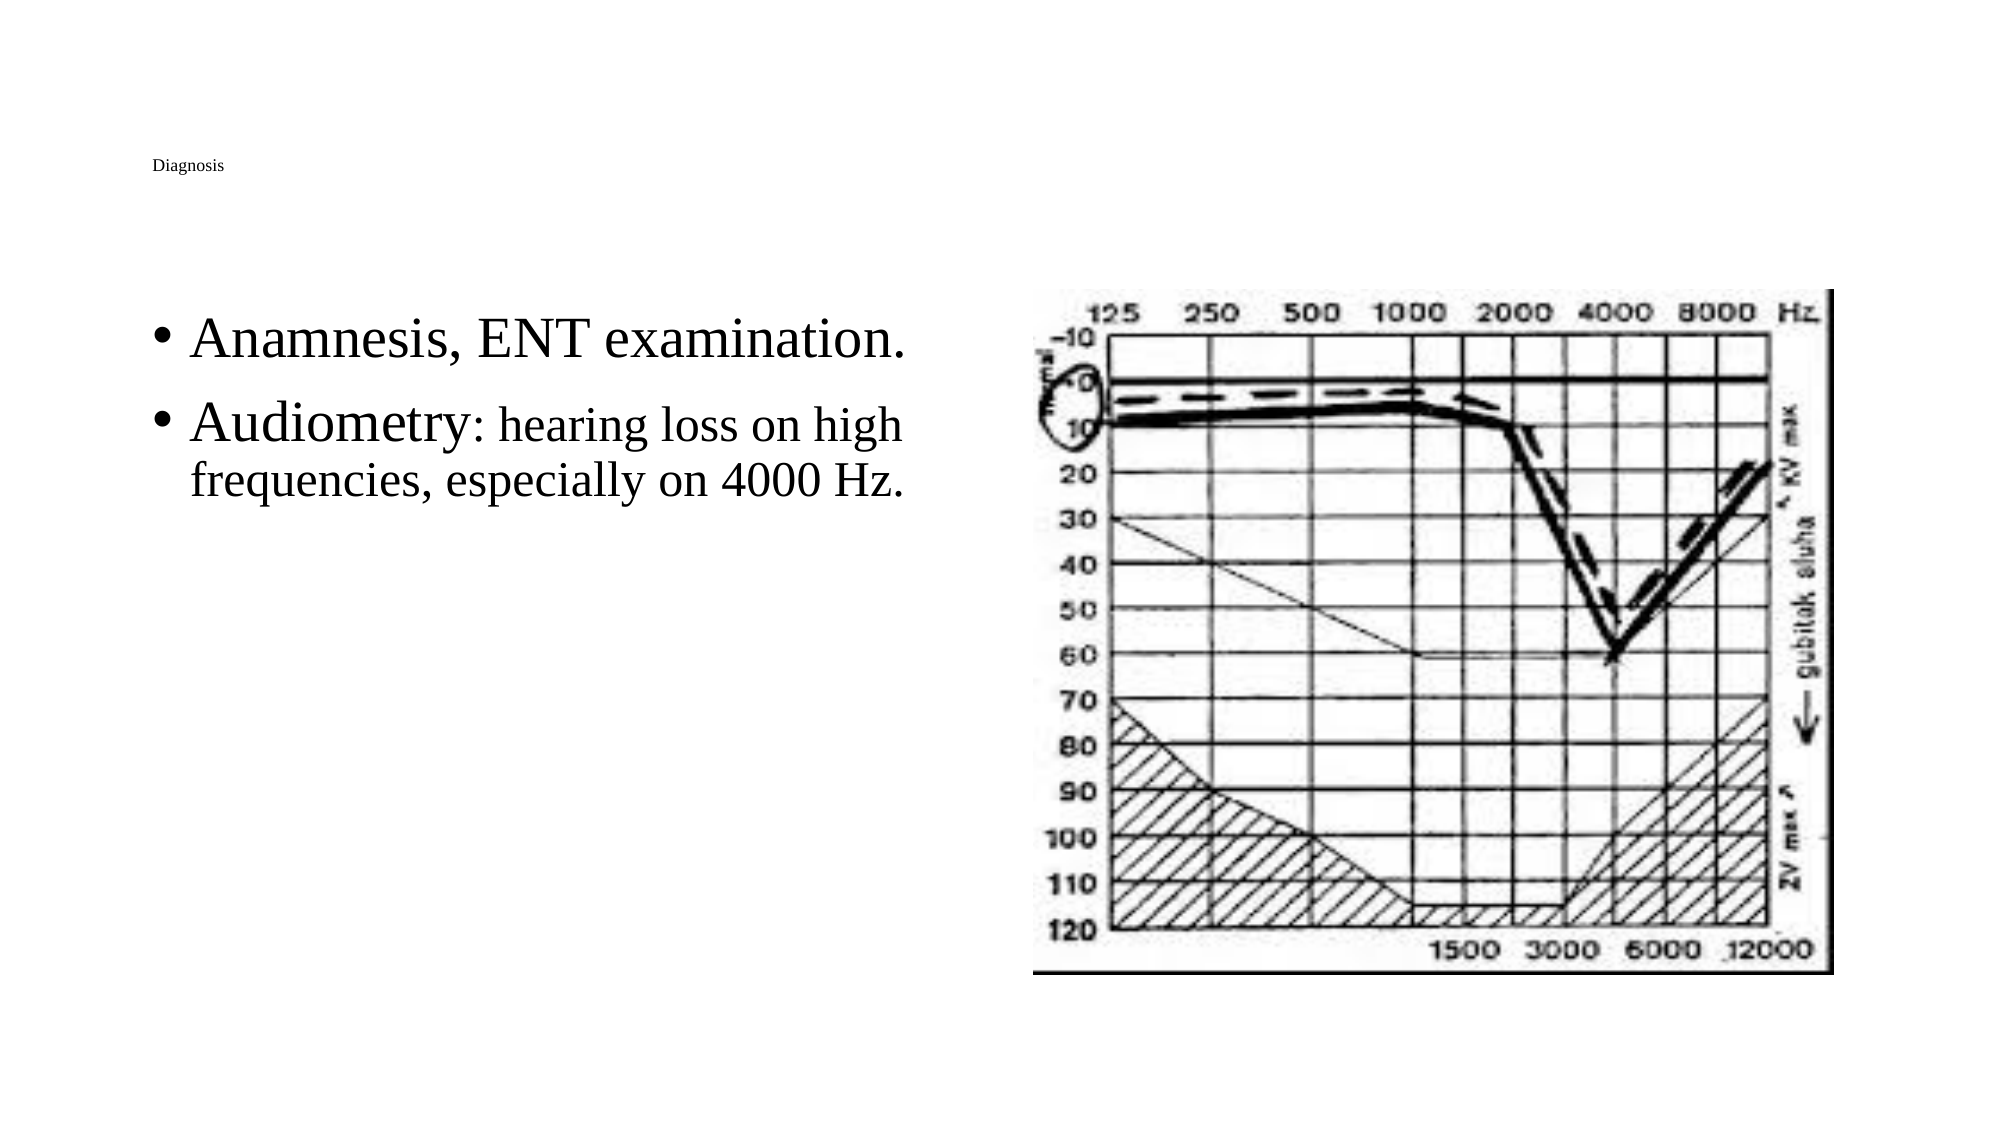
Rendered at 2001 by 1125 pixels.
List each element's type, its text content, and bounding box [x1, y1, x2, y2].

title Diagnosis [137, 129, 1863, 210]
picture [1033, 289, 1834, 975]
list Anamnesis, ENT examination. Audiometry: hearing loss on high frequencies, especially on 4000 Hz. [137, 299, 1000, 1014]
